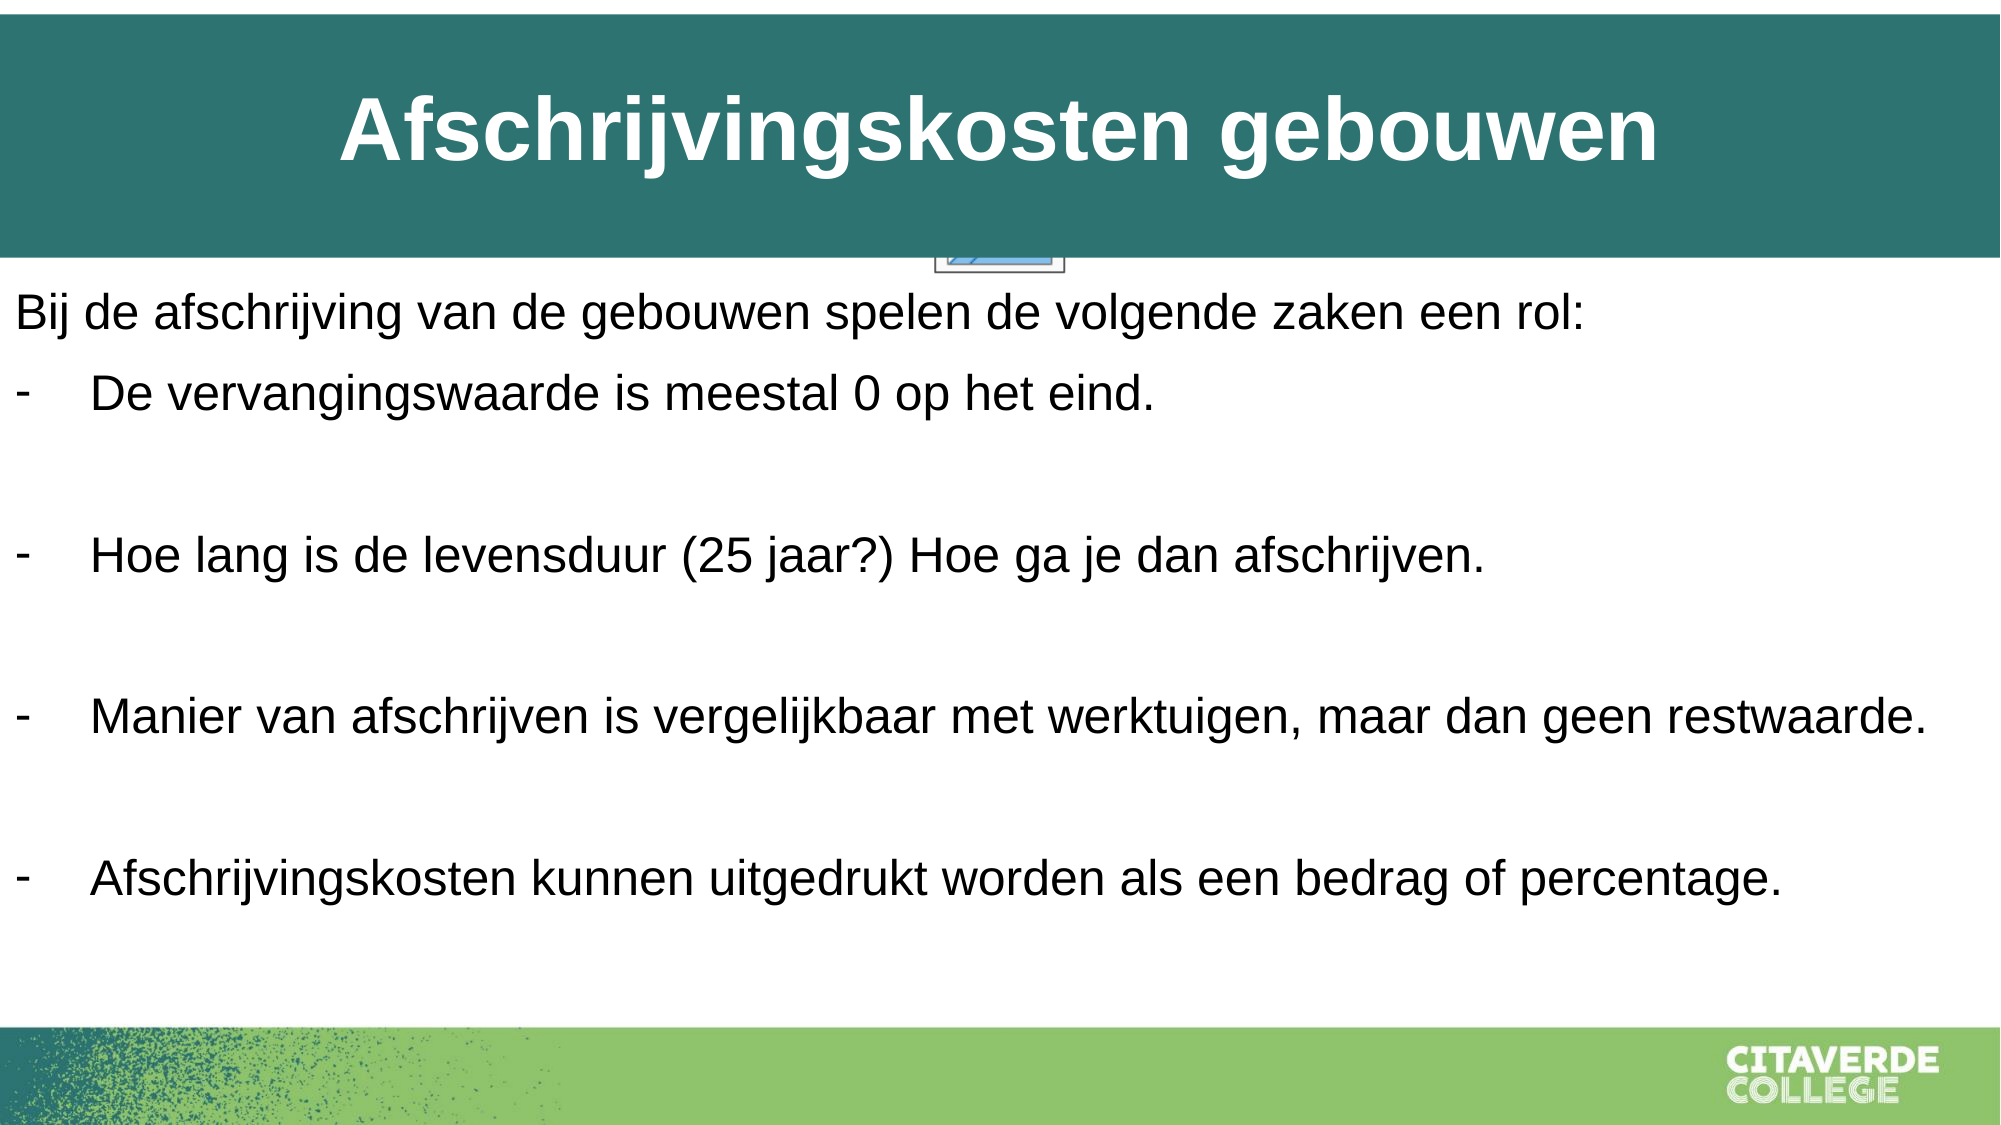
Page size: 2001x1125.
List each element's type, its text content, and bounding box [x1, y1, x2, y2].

list Bij de afschrijving van de gebouwen spelen de volgende zaken een rol: De vervangingswaarde is meestal 0 op het eind. Hoe lang is de levensduur (25 jaar?) Hoe ga je dan afschrijven. Manier van afschrijven is vergelijkbaar met werktuigen, maar dan geen restwaarde. Afschrijvingskosten kunnen uitgedrukt worden als een bedrag of percentage. [0, 444, 2000, 965]
picture [0, 0, 2001, 1125]
